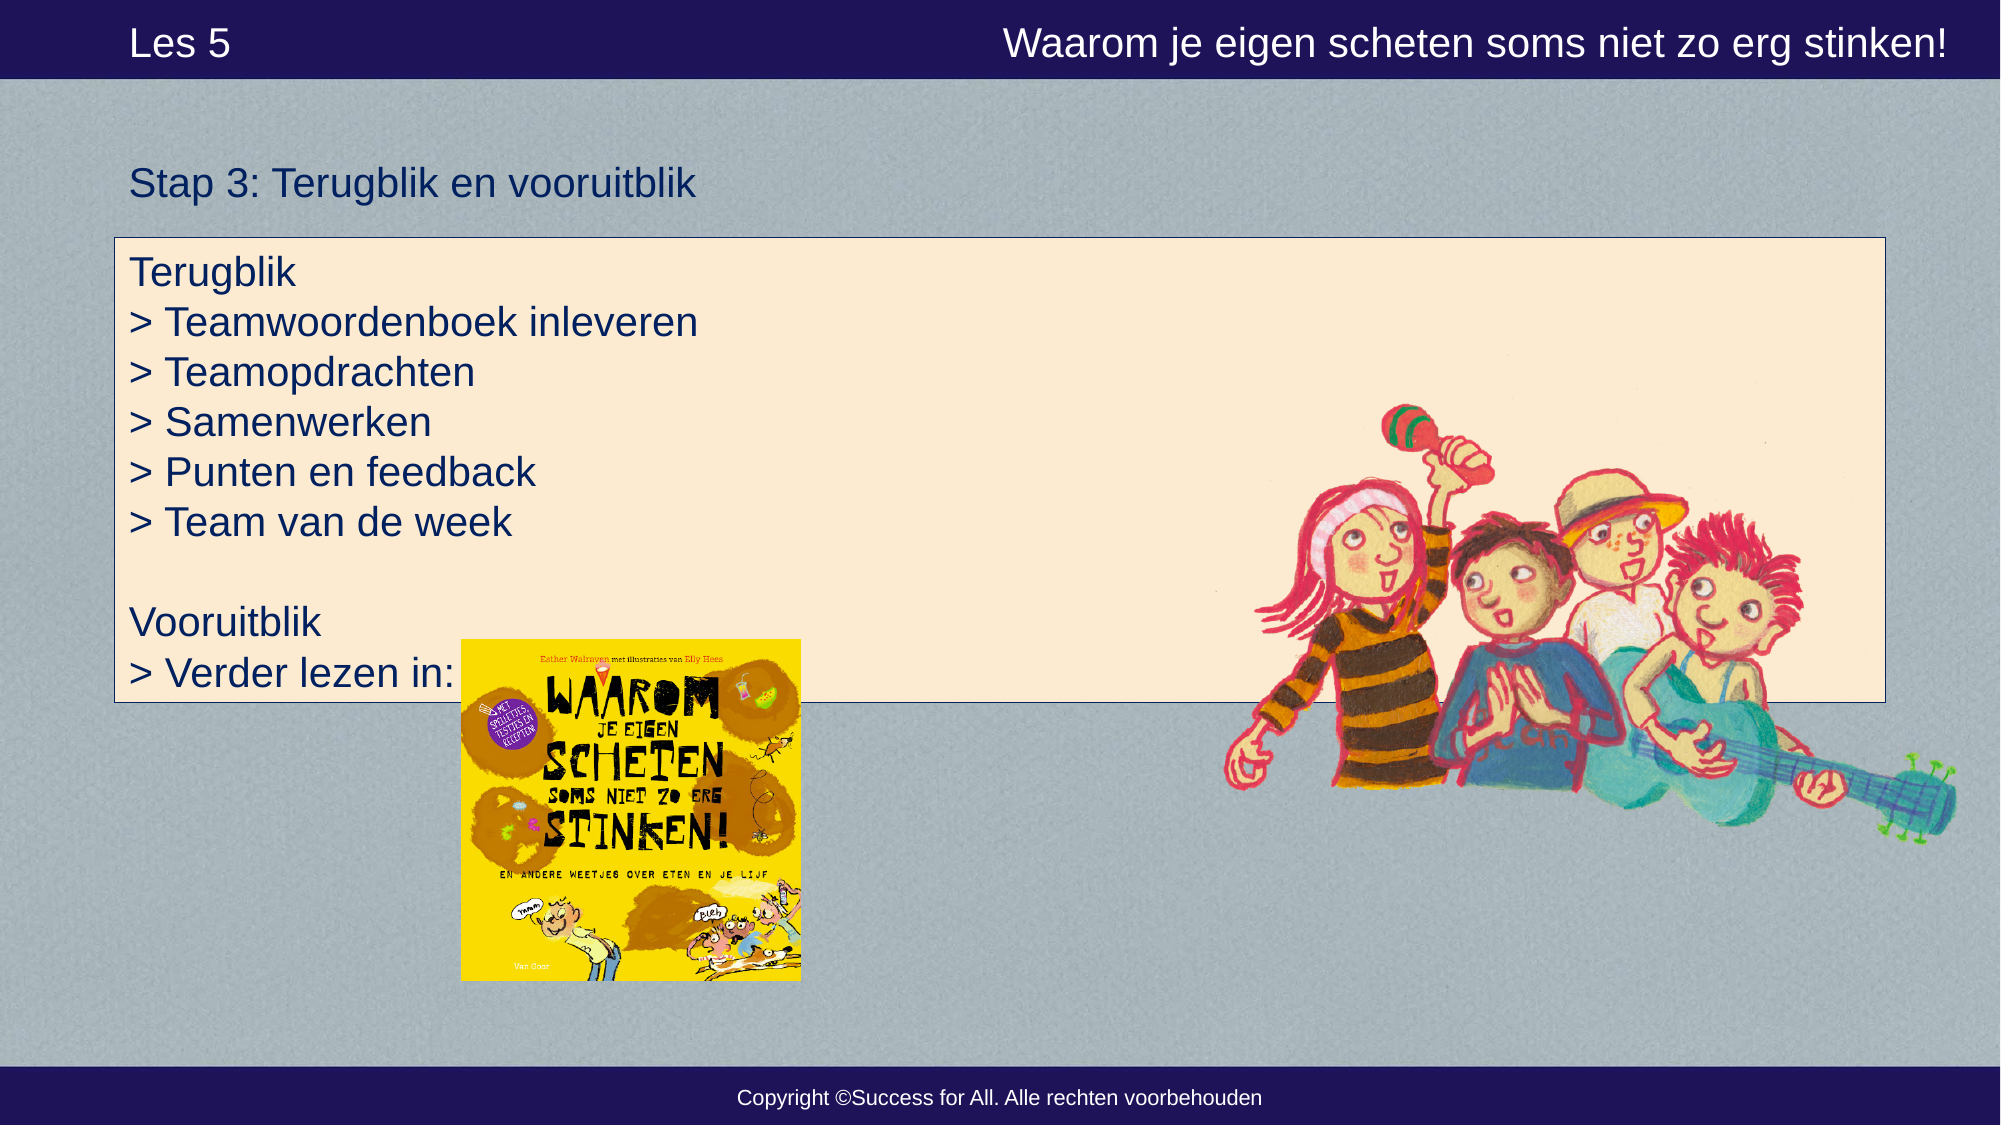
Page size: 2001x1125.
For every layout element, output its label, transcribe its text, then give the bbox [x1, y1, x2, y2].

text_box Copyright ©Success for All. Alle rechten voorbehouden [0, 1076, 2000, 1125]
text_box Waarom je eigen scheten soms niet zo erg stinken! [786, 8, 1963, 73]
text_box Stap 3: Terugblik en vooruitblik [113, 148, 1635, 214]
text_box Les 5 [114, 8, 354, 73]
text_box Terugblik > Teamwoordenboek inleveren > Teamopdrachten > Samenwerken > Punten en feedback > Team van de week Vooruitblik > Verder lezen in: [114, 237, 1886, 703]
picture [0, 0, 2001, 1125]
